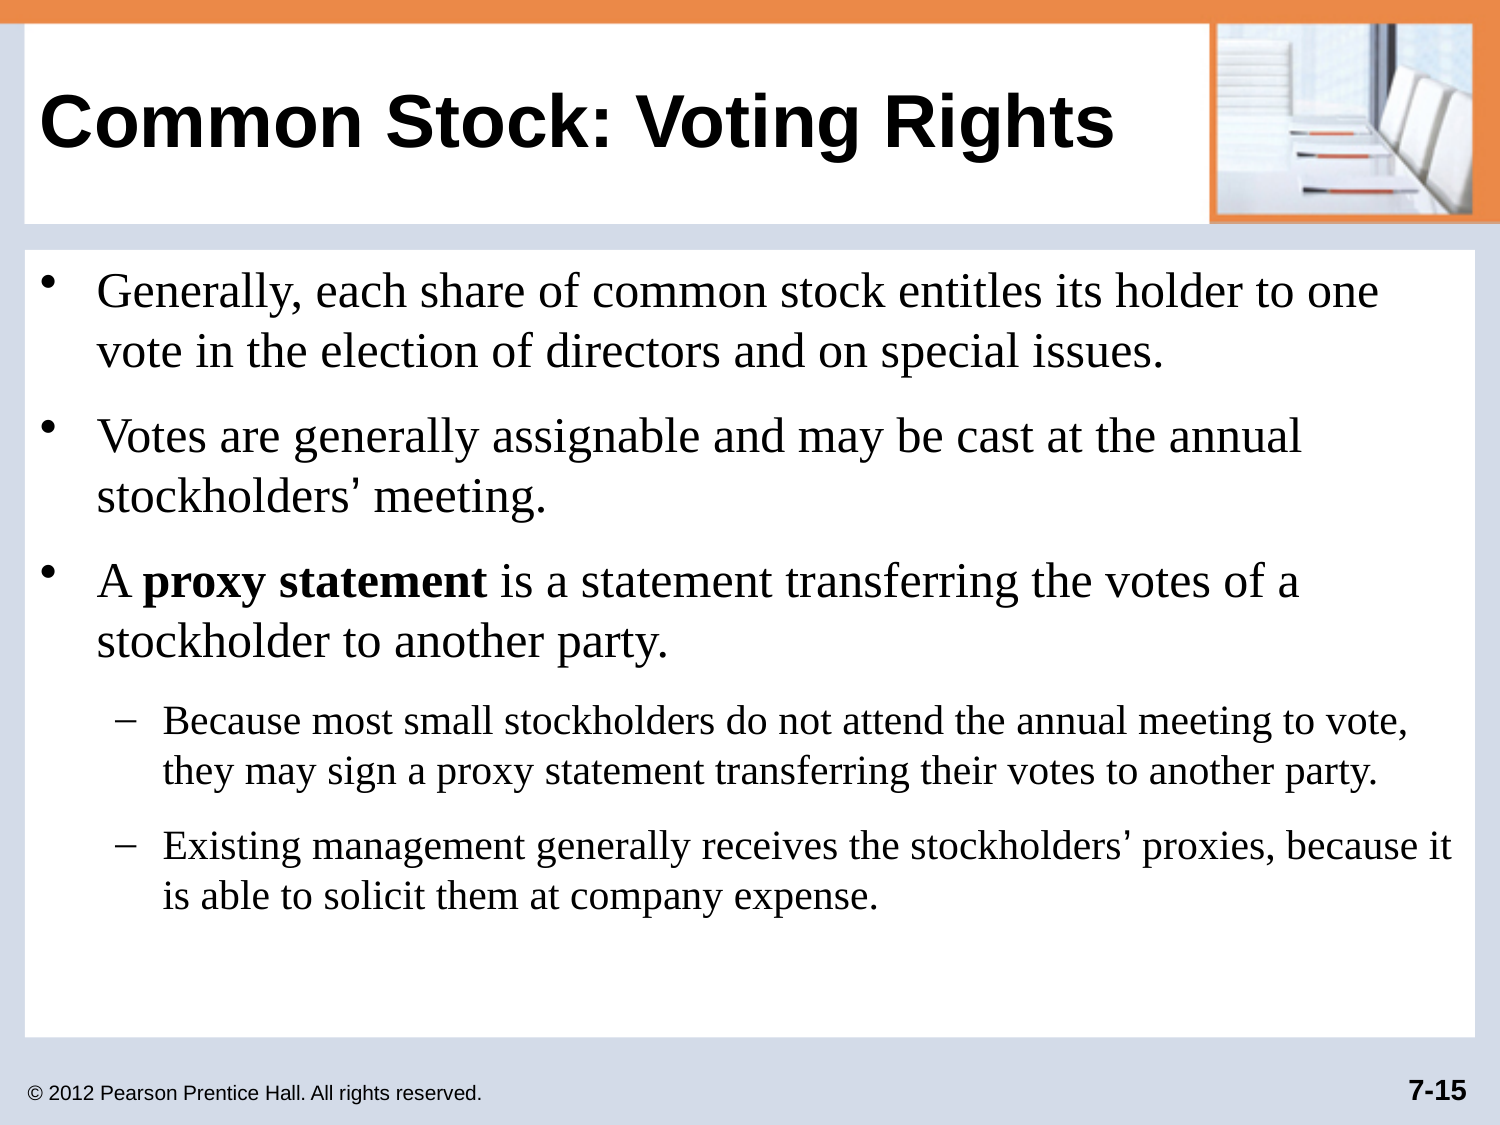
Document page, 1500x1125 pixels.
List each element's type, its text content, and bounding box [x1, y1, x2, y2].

footer © 2012 Pearson Prentice Hall. All rights reserved. [12, 1037, 938, 1113]
picture [0, 0, 1500, 224]
slide_number 7-15 [1331, 1038, 1482, 1114]
list Generally, each share of common stock entitles its holder to one vote in the election of directors and on special issues. Votes are generally assignable and may be cast at the annual stockholders’ meeting. A proxy statement is a statement transferring the votes of a stockholder to another party. Because most small stockholders do not attend the annual meeting to vote, they may sign a proxy statement transferring their votes to another party. Existing management generally receives the stockholders’ proxies, because it is able to solicit them at company expense. [24, 249, 1476, 1013]
title Common Stock: Voting Rights [24, 64, 1201, 171]
